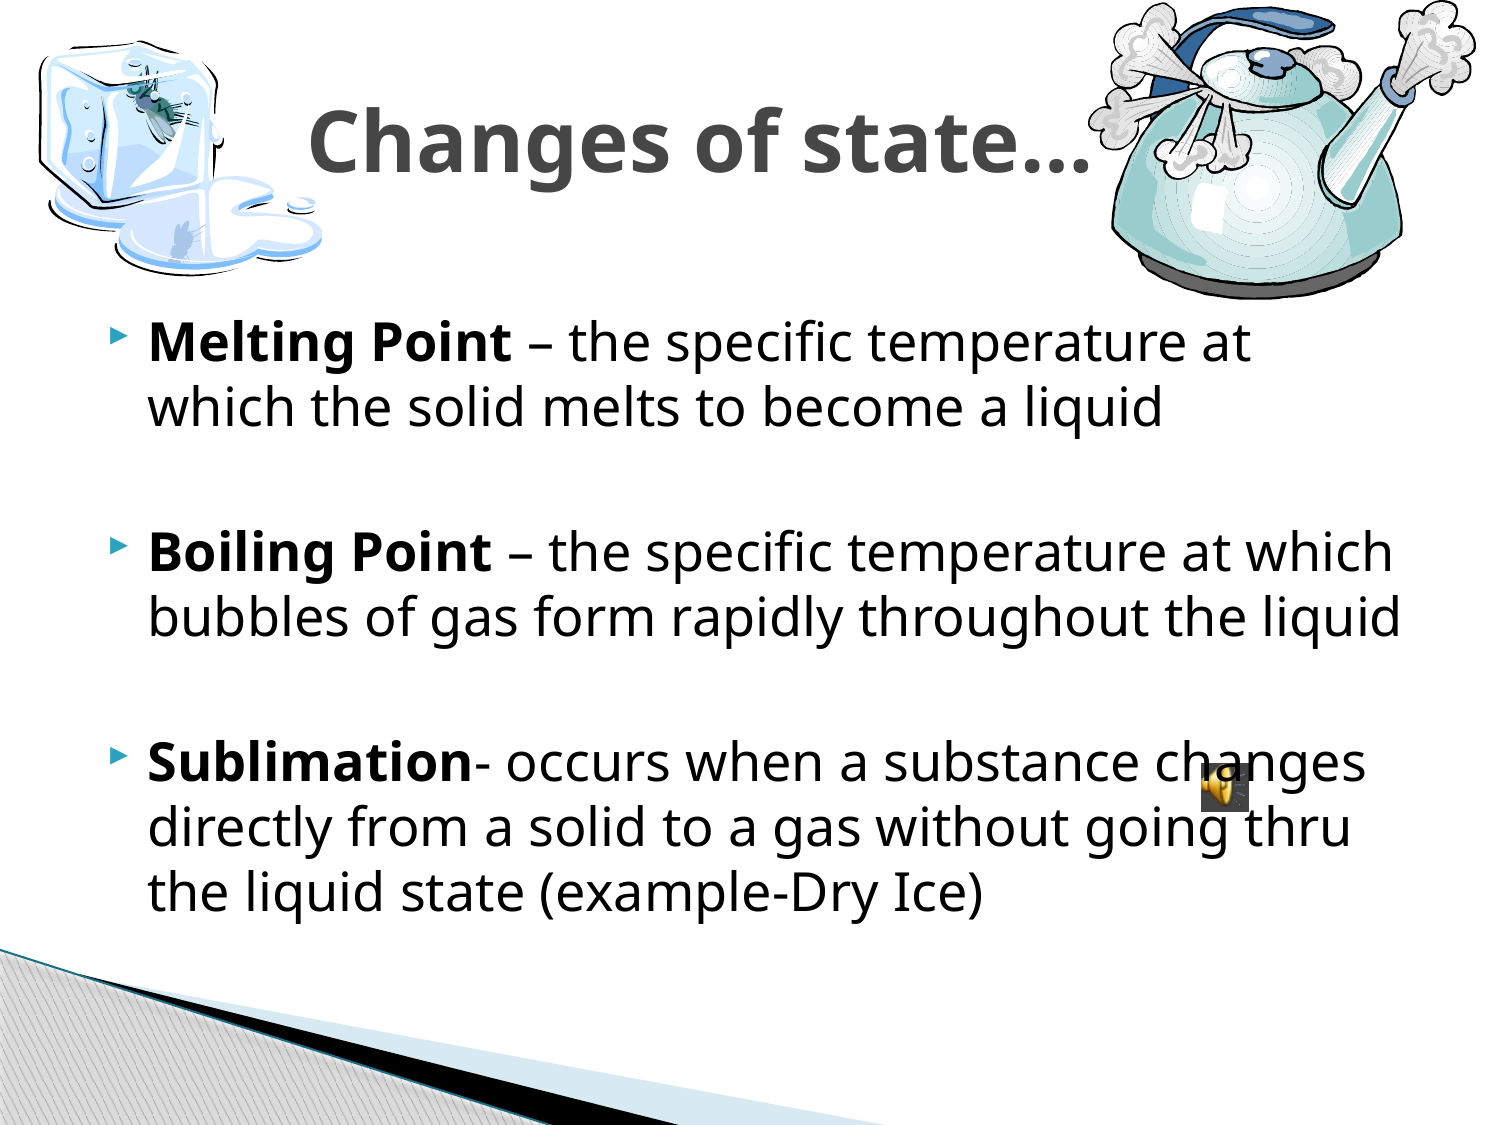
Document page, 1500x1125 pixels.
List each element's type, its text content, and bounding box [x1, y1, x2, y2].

picture [37, 37, 325, 277]
list Melting Point – the specific temperature at which the solid melts to become a liquid Boiling Point – the specific temperature at which bubbles of gas form rapidly throughout the liquid Sublimation- occurs when a substance changes directly from a solid to a gas without going thru the liquid state (example-Dry Ice) [75, 299, 1425, 986]
title Changes of state… [330, 45, 1081, 233]
picture [1087, 0, 1478, 302]
picture [1199, 762, 1251, 813]
